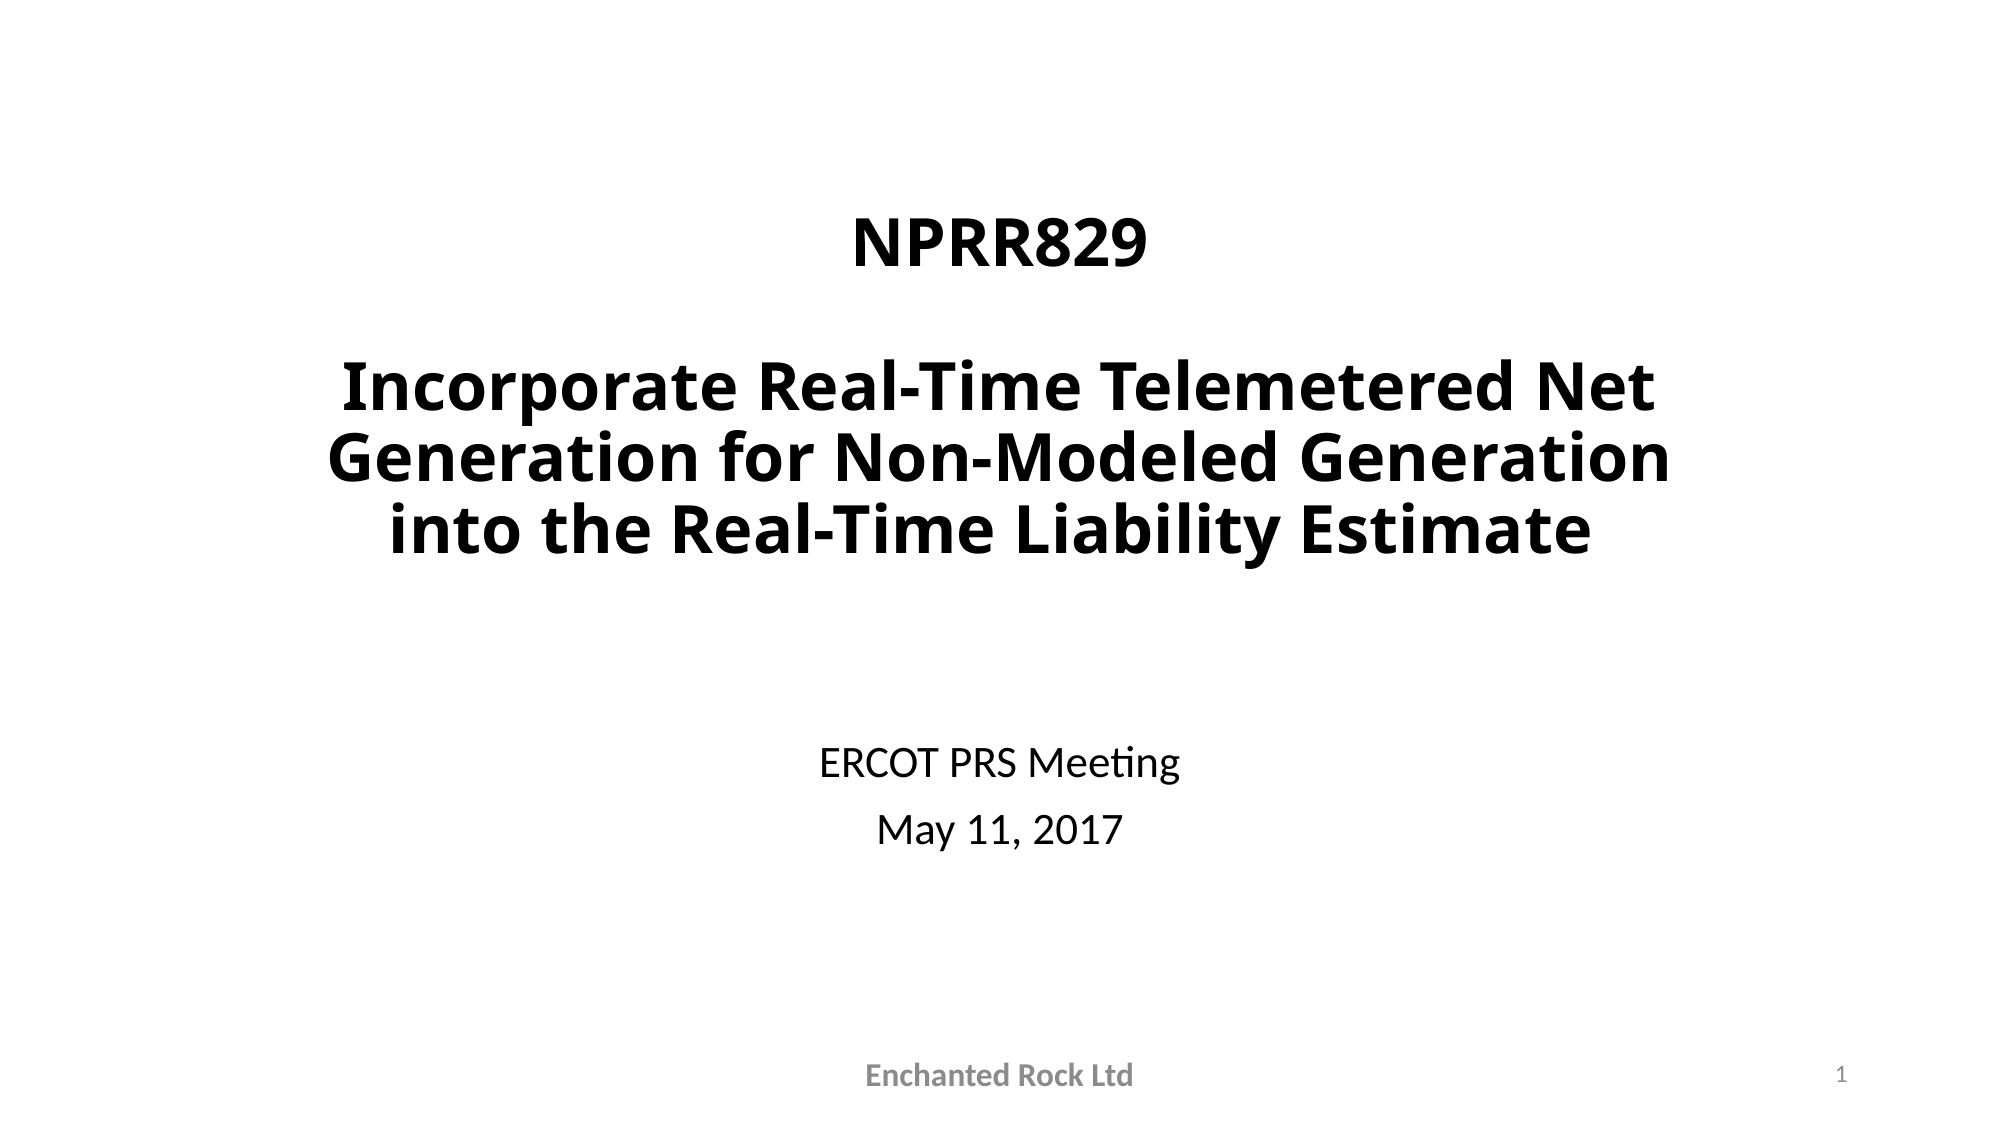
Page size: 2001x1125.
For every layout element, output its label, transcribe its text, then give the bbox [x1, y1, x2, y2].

footer Enchanted Rock Ltd [662, 1042, 1338, 1103]
title NPRR829 Incorporate Real-Time Telemetered Net Generation for Non-Modeled Generation into the Real-Time Liability Estimate [249, 184, 1750, 576]
slide_number 1 [1412, 1042, 1863, 1103]
subtitle ERCOT PRS Meeting May 11, 2017 [249, 590, 1750, 863]
